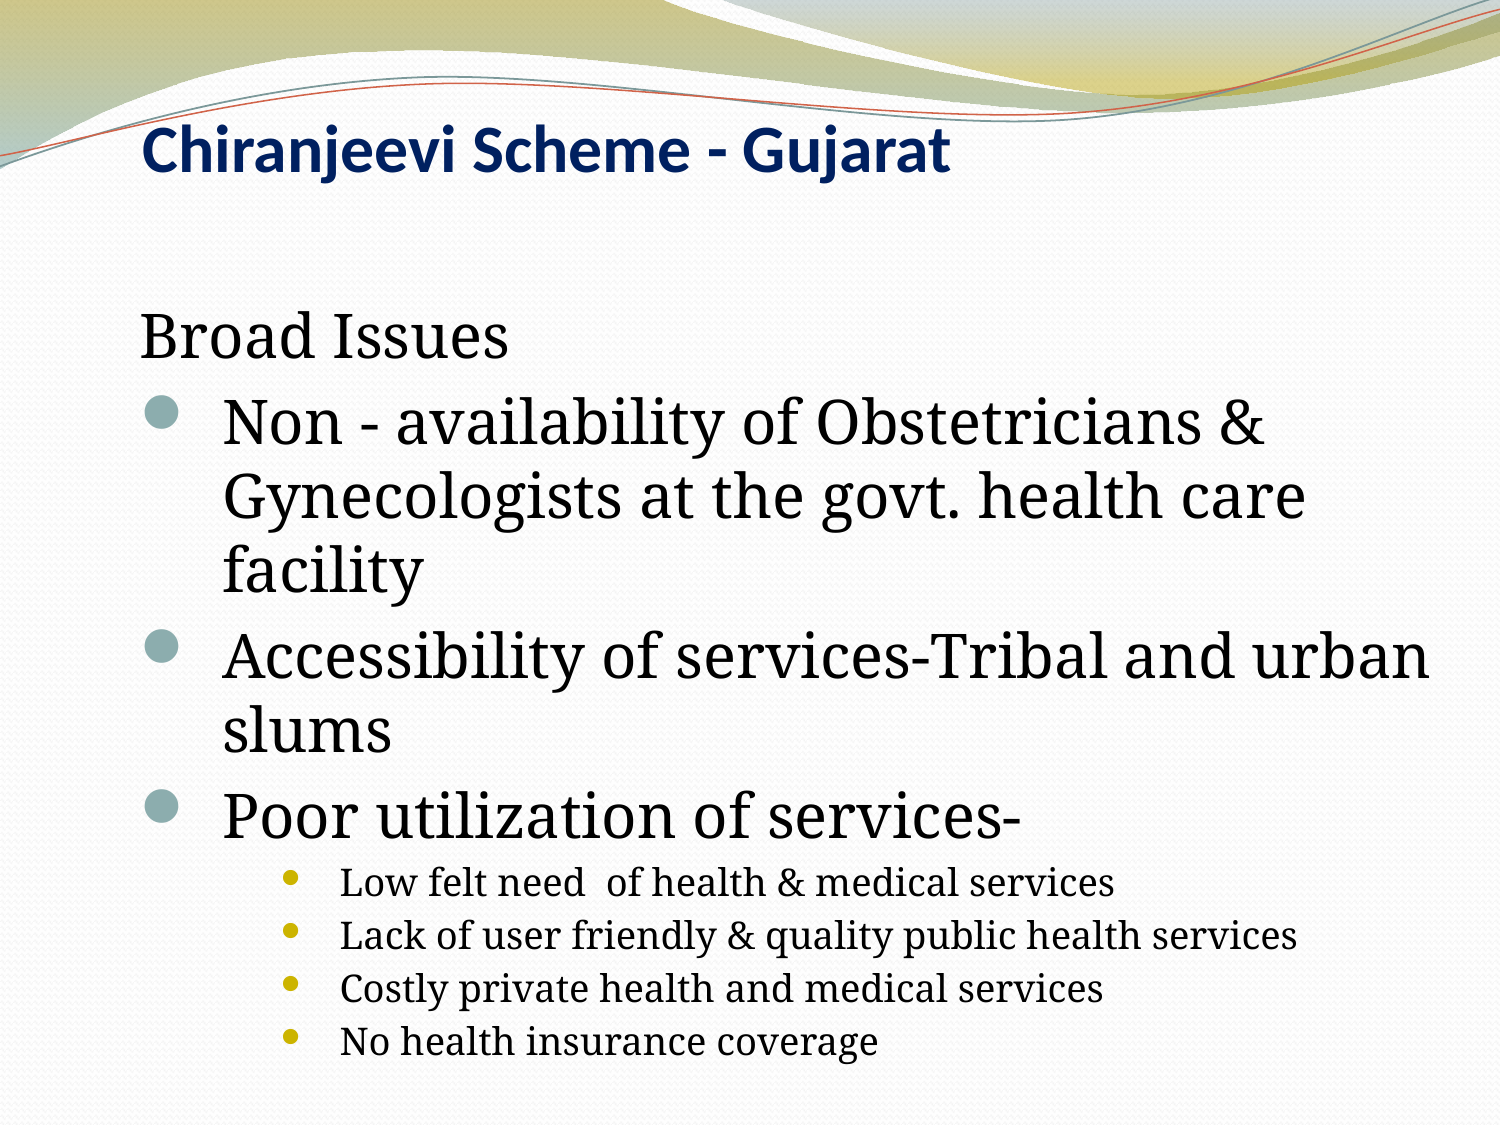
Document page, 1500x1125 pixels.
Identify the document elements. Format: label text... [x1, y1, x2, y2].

list Broad Issues Non - availability of Obstetricians & Gynecologists at the govt. health care facility Accessibility of services-Tribal and urban slums Poor utilization of services- Low felt need of health & medical services Lack of user friendly & quality public health services Costly private health and medical services No health insurance coverage [125, 289, 1450, 1075]
title Chiranjeevi Scheme - Gujarat [125, 87, 1400, 188]
